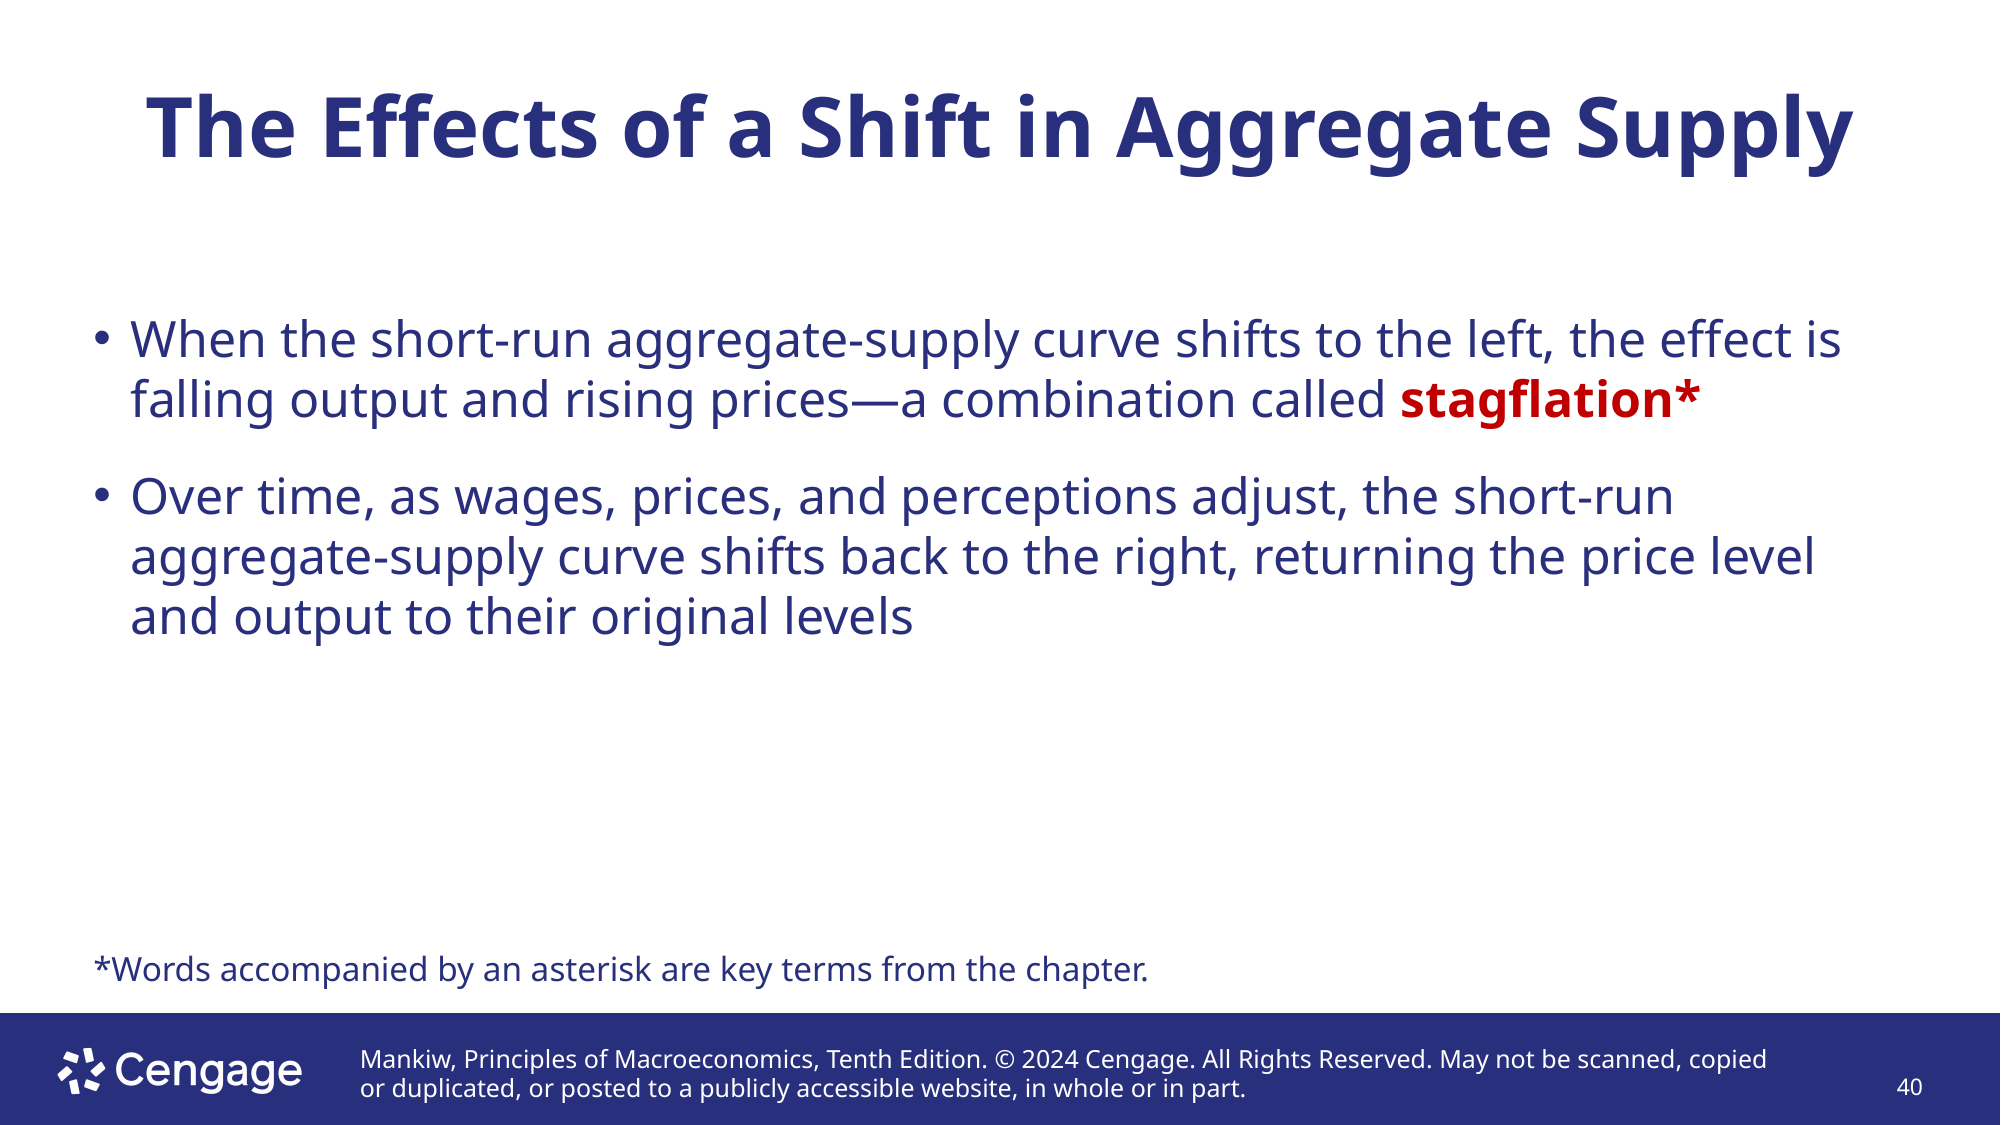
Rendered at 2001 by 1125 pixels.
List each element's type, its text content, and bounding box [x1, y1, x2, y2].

list When the short-run aggregate-supply curve shifts to the left, the effect is falling output and rising prices—a combination called stagflation* Over time, as wages, prices, and perceptions adjust, the short-run aggregate-supply curve shifts back to the right, returning the price level and output to their original levels *Words accompanied by an asterisk are key terms from the chapter. [78, 299, 1923, 1014]
title The Effects of a Shift in Aggregate Supply [78, 77, 1923, 278]
picture [30, 1020, 329, 1122]
